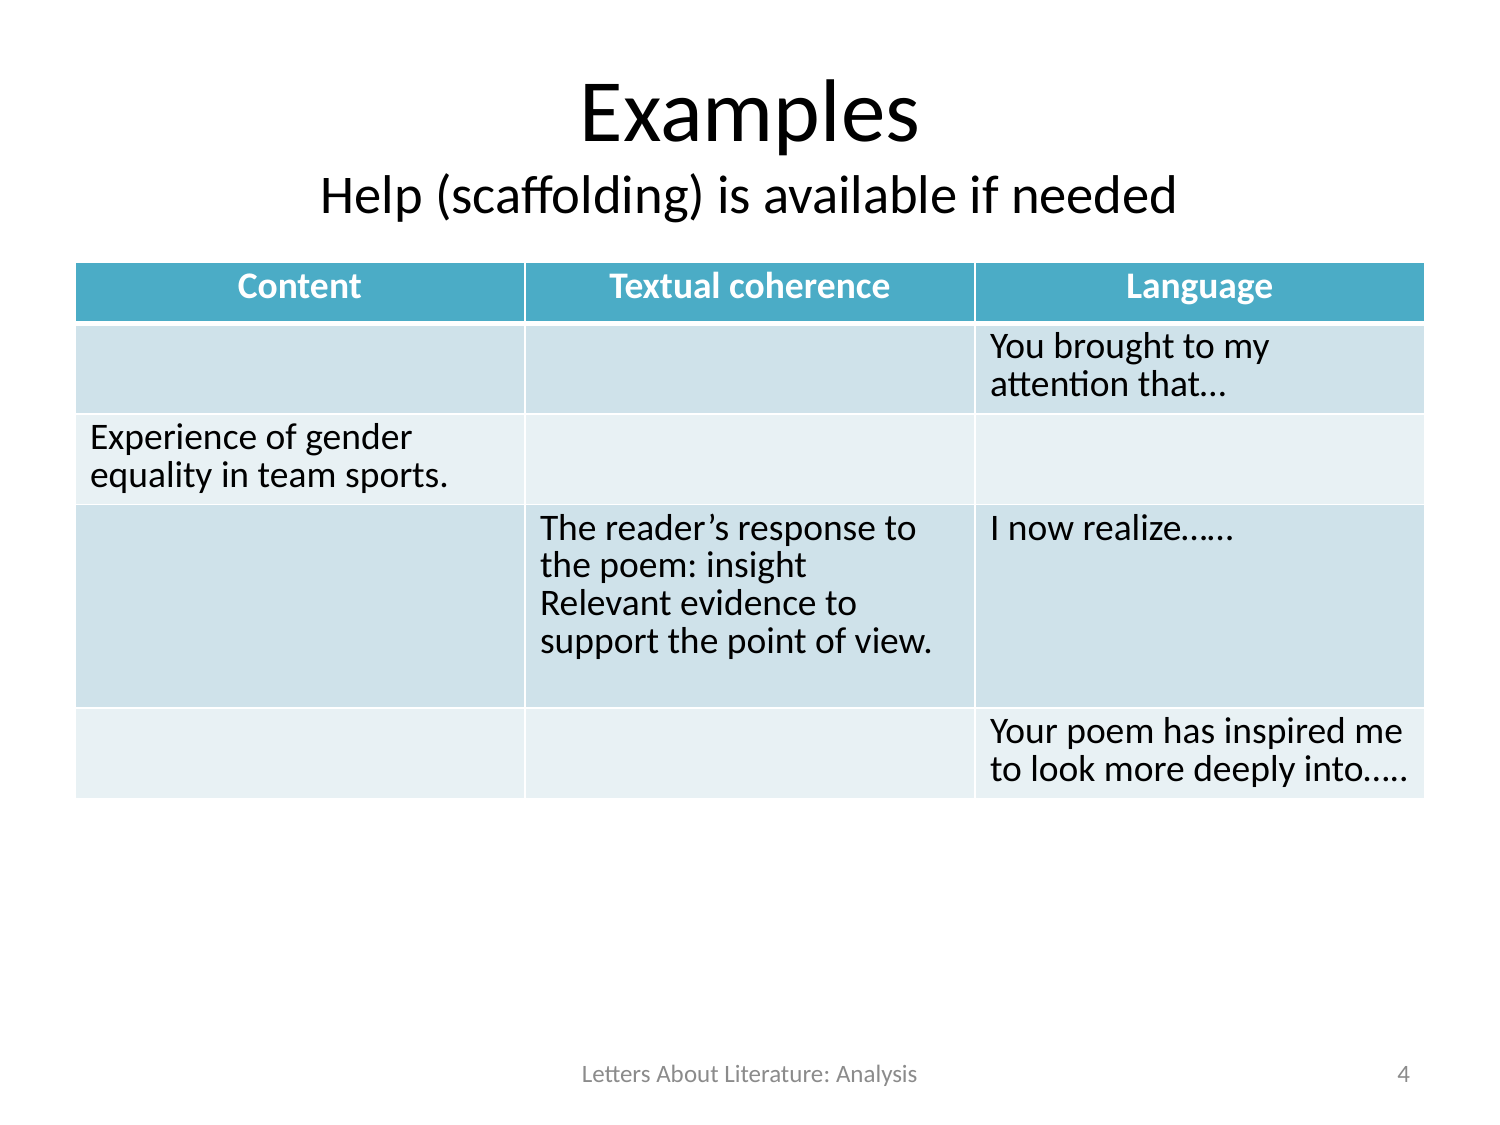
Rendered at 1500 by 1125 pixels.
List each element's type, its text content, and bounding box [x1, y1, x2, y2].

table_cell Your poem has inspired me to look more deeply into….. [976, 709, 1424, 798]
table_cell [976, 415, 1424, 504]
table_cell [526, 326, 974, 413]
table_cell The reader’s response to the poem: insight Relevant evidence to support the point of view. [526, 505, 974, 707]
table_header Content [76, 263, 524, 321]
table_cell [76, 709, 524, 798]
slide_number 4 [1074, 1042, 1425, 1103]
table_cell [526, 415, 974, 504]
table_cell I now realize…… [976, 505, 1424, 707]
footer Letters About Literature: Analysis [512, 1042, 988, 1103]
table_cell [76, 505, 524, 707]
table_cell [526, 709, 974, 798]
table_cell [76, 326, 524, 413]
title Examples Help (scaffolding) is available if needed [75, 45, 1425, 233]
table_cell You brought to my attention that… [976, 326, 1424, 413]
table_header Textual coherence [526, 263, 974, 321]
table_cell Experience of gender equality in team sports. [76, 415, 524, 504]
table_header Language [976, 263, 1424, 321]
